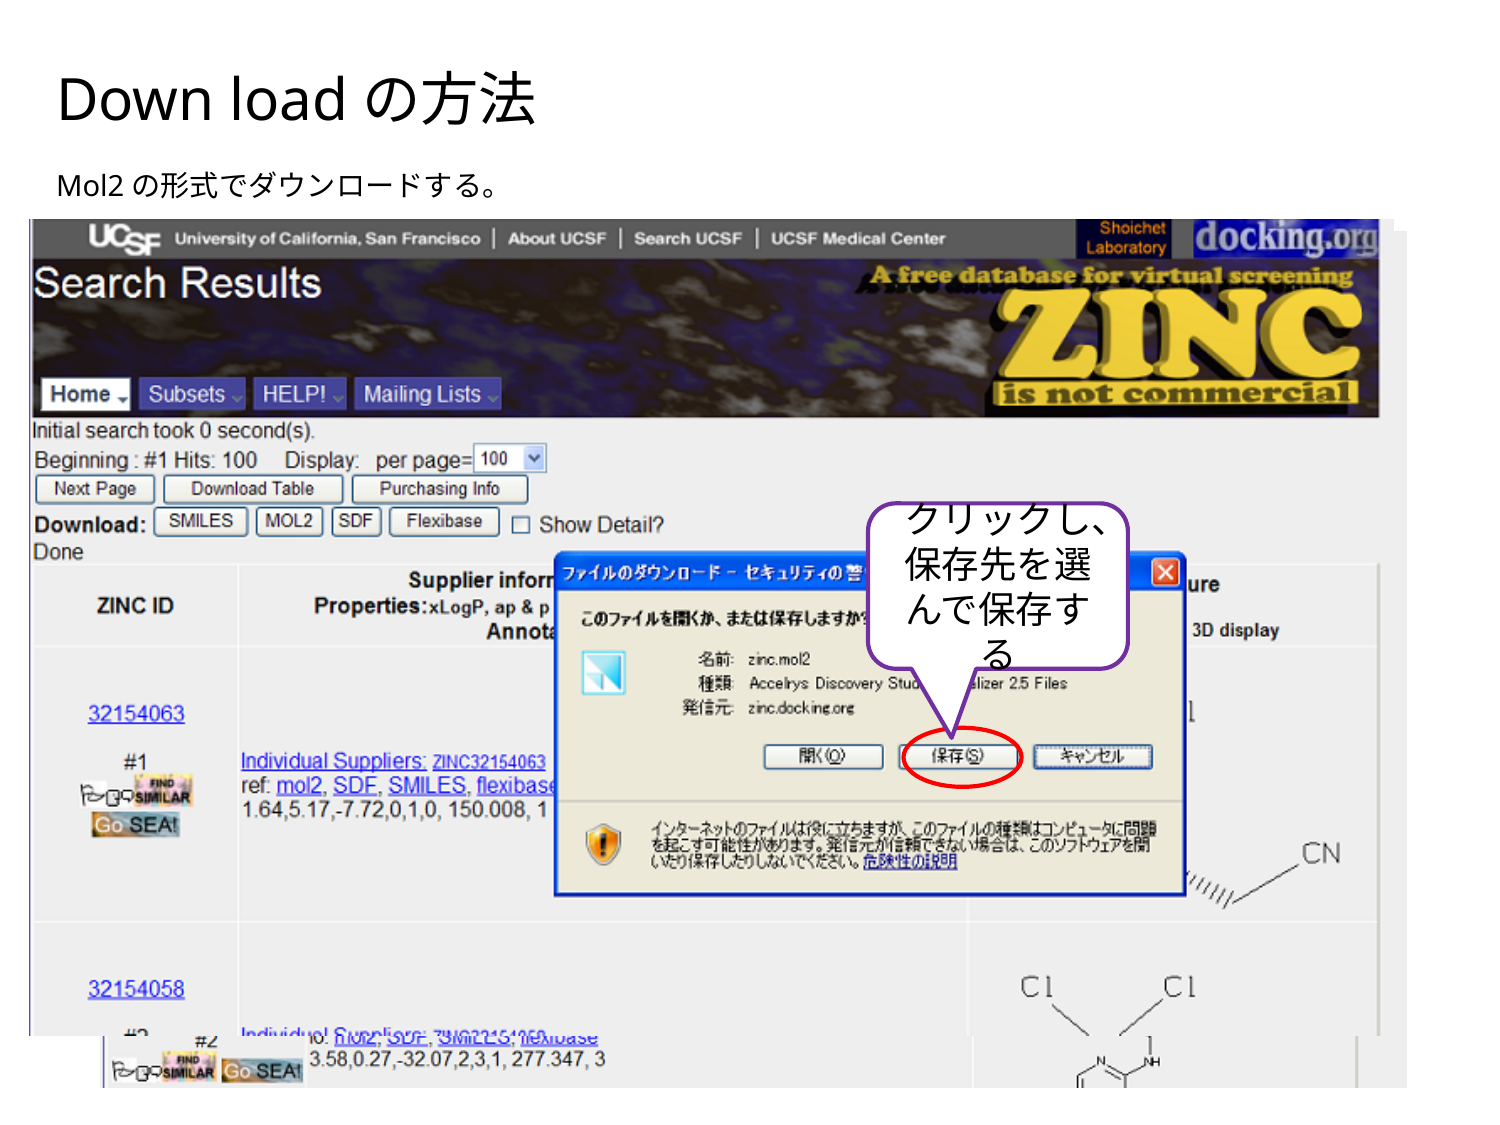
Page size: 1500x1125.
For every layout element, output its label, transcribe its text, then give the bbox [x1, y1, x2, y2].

text_box Down loadの方法 Mol2の形式でダウンロードする。 [41, 54, 656, 210]
picture [29, 219, 1407, 1089]
